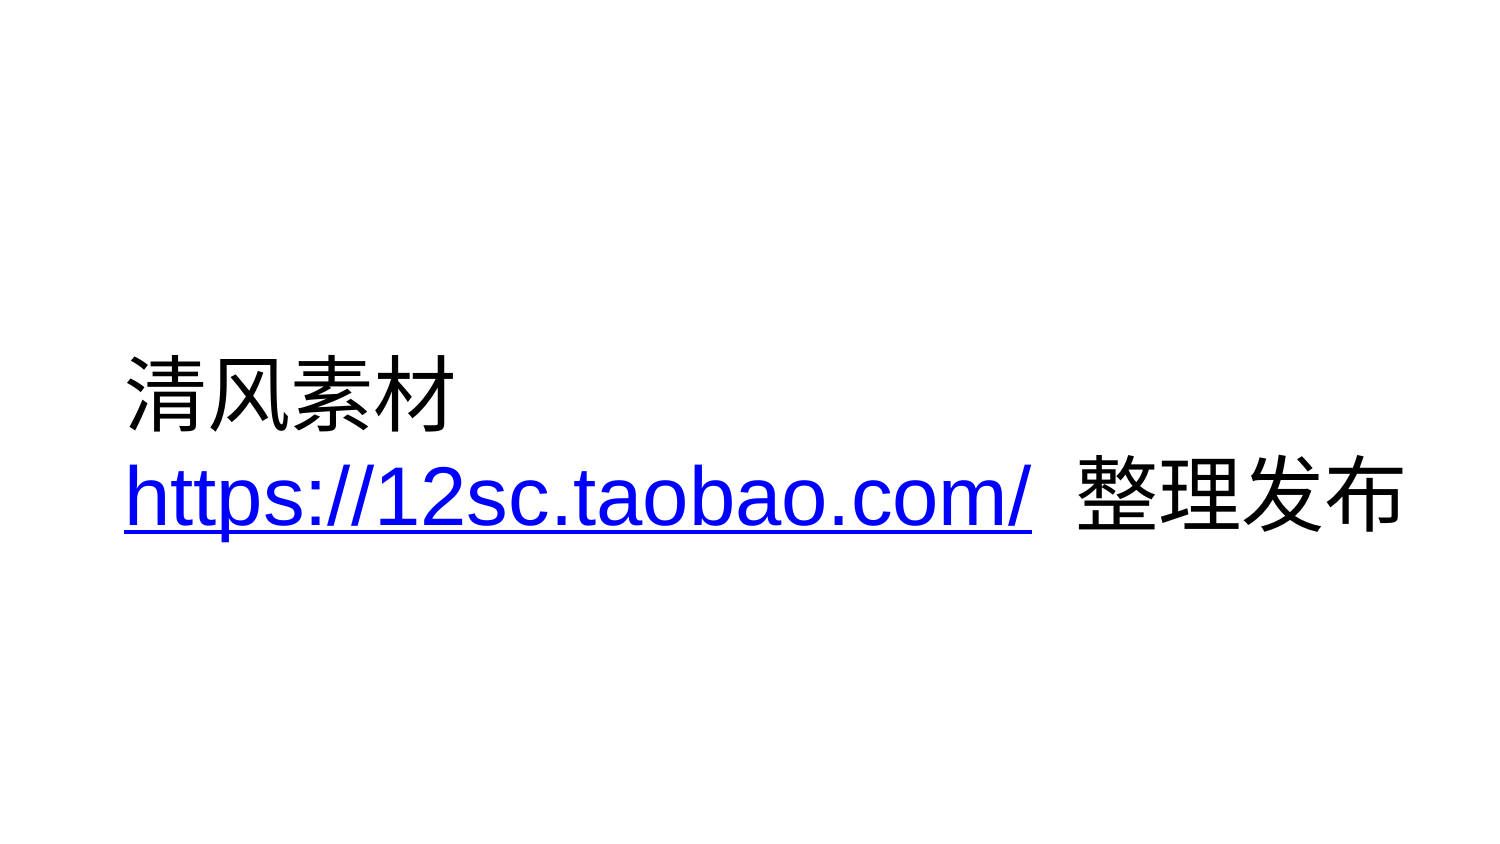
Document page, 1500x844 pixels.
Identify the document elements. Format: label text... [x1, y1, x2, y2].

text_box 清风素材 https://12sc.taobao.com/ 整理发布 [109, 334, 1423, 549]
